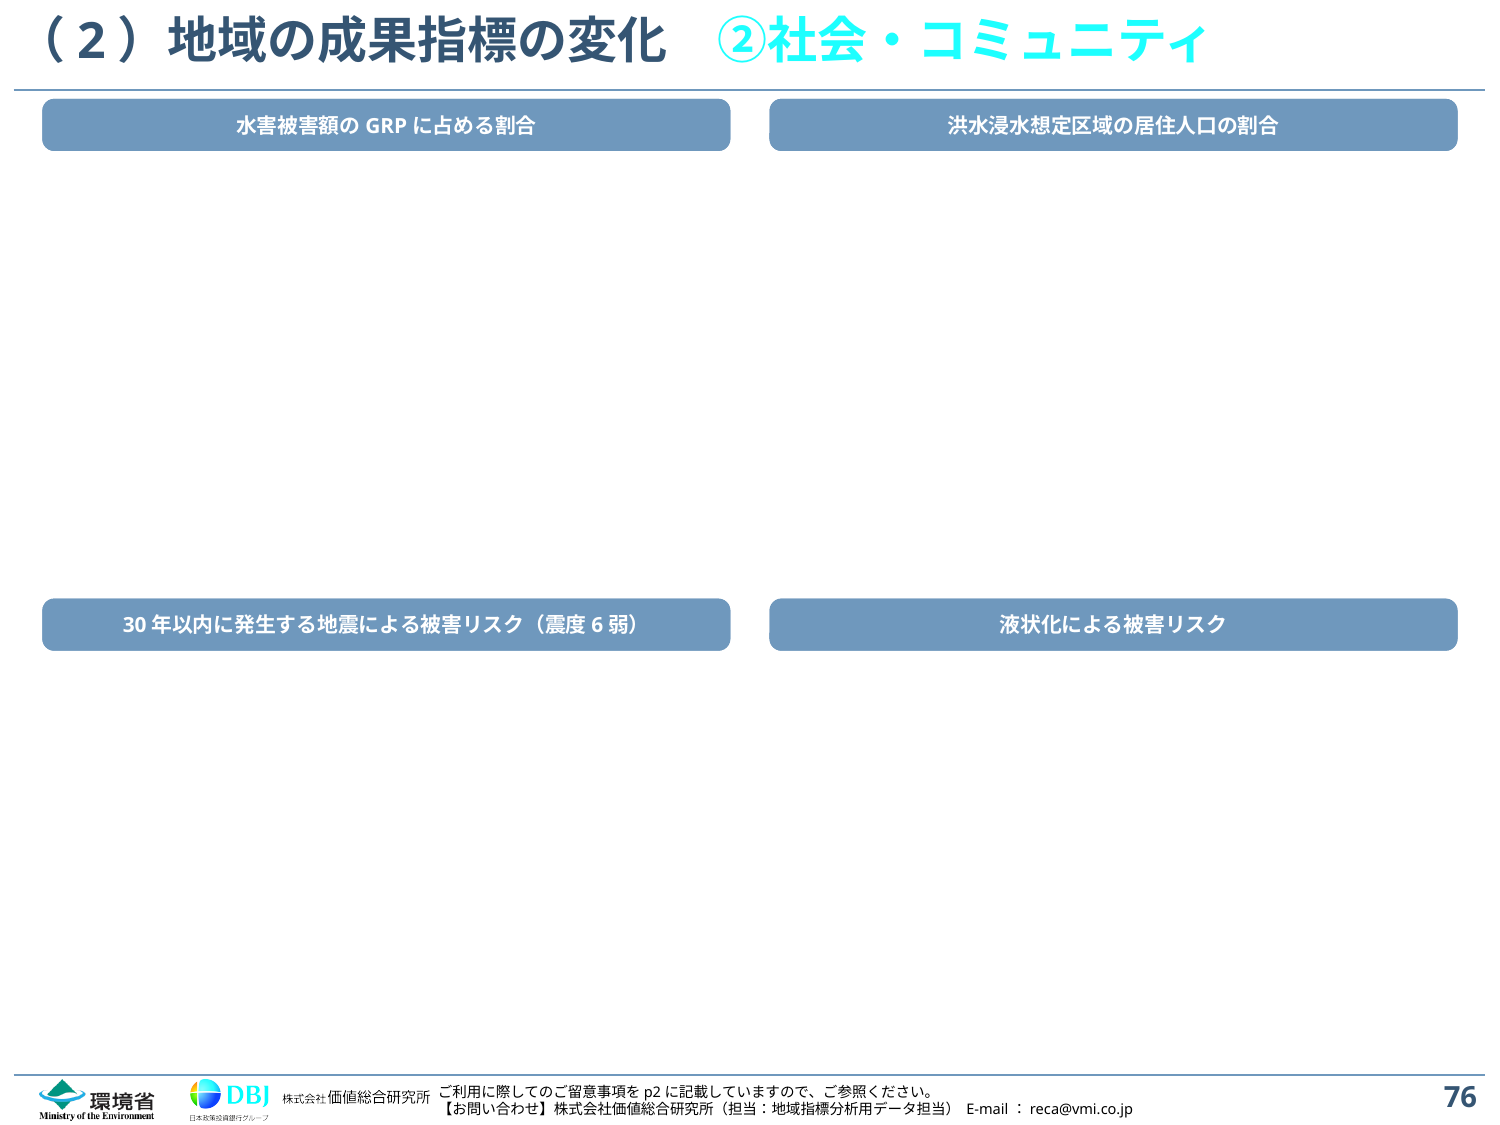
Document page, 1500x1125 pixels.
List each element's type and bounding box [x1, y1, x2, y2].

text_box [42, 598, 731, 651]
picture [36, 1079, 157, 1124]
picture [186, 1076, 434, 1125]
text_box [769, 98, 1458, 151]
title [0, 0, 1500, 87]
slide_number [1427, 1070, 1493, 1112]
text_box [42, 98, 731, 151]
text_box [769, 598, 1458, 651]
